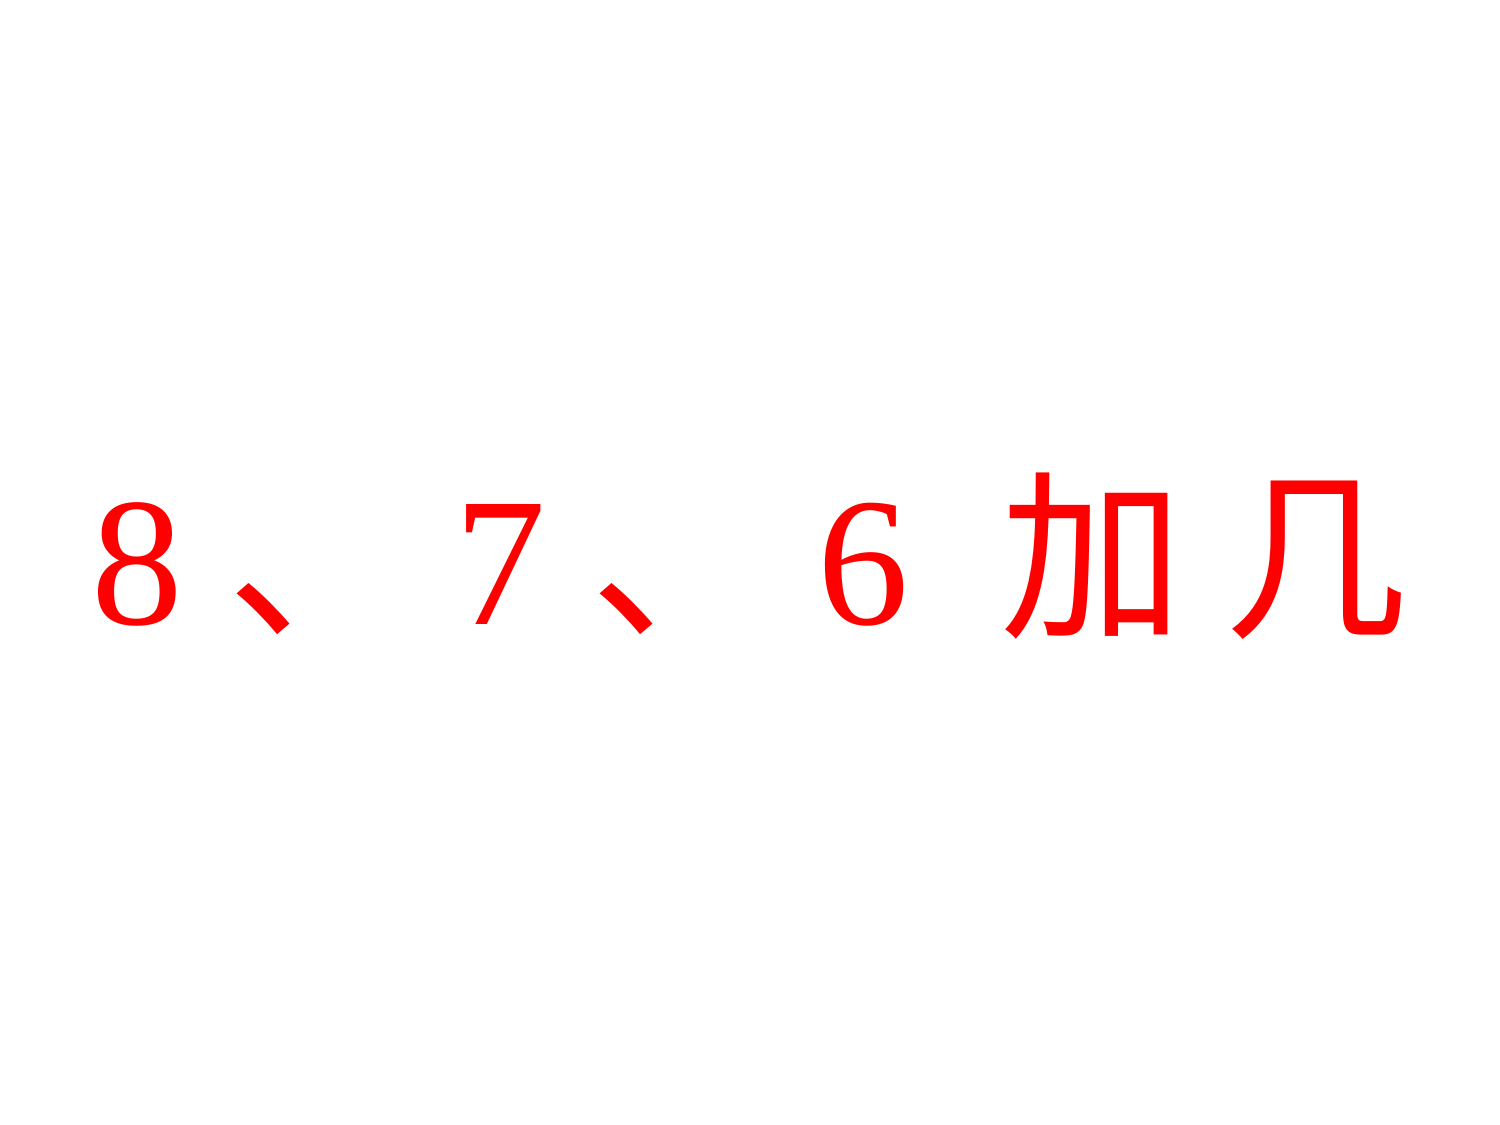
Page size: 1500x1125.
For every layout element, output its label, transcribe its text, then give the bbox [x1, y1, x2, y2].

text_box 8、7、6 加 几 [0, 433, 1500, 669]
